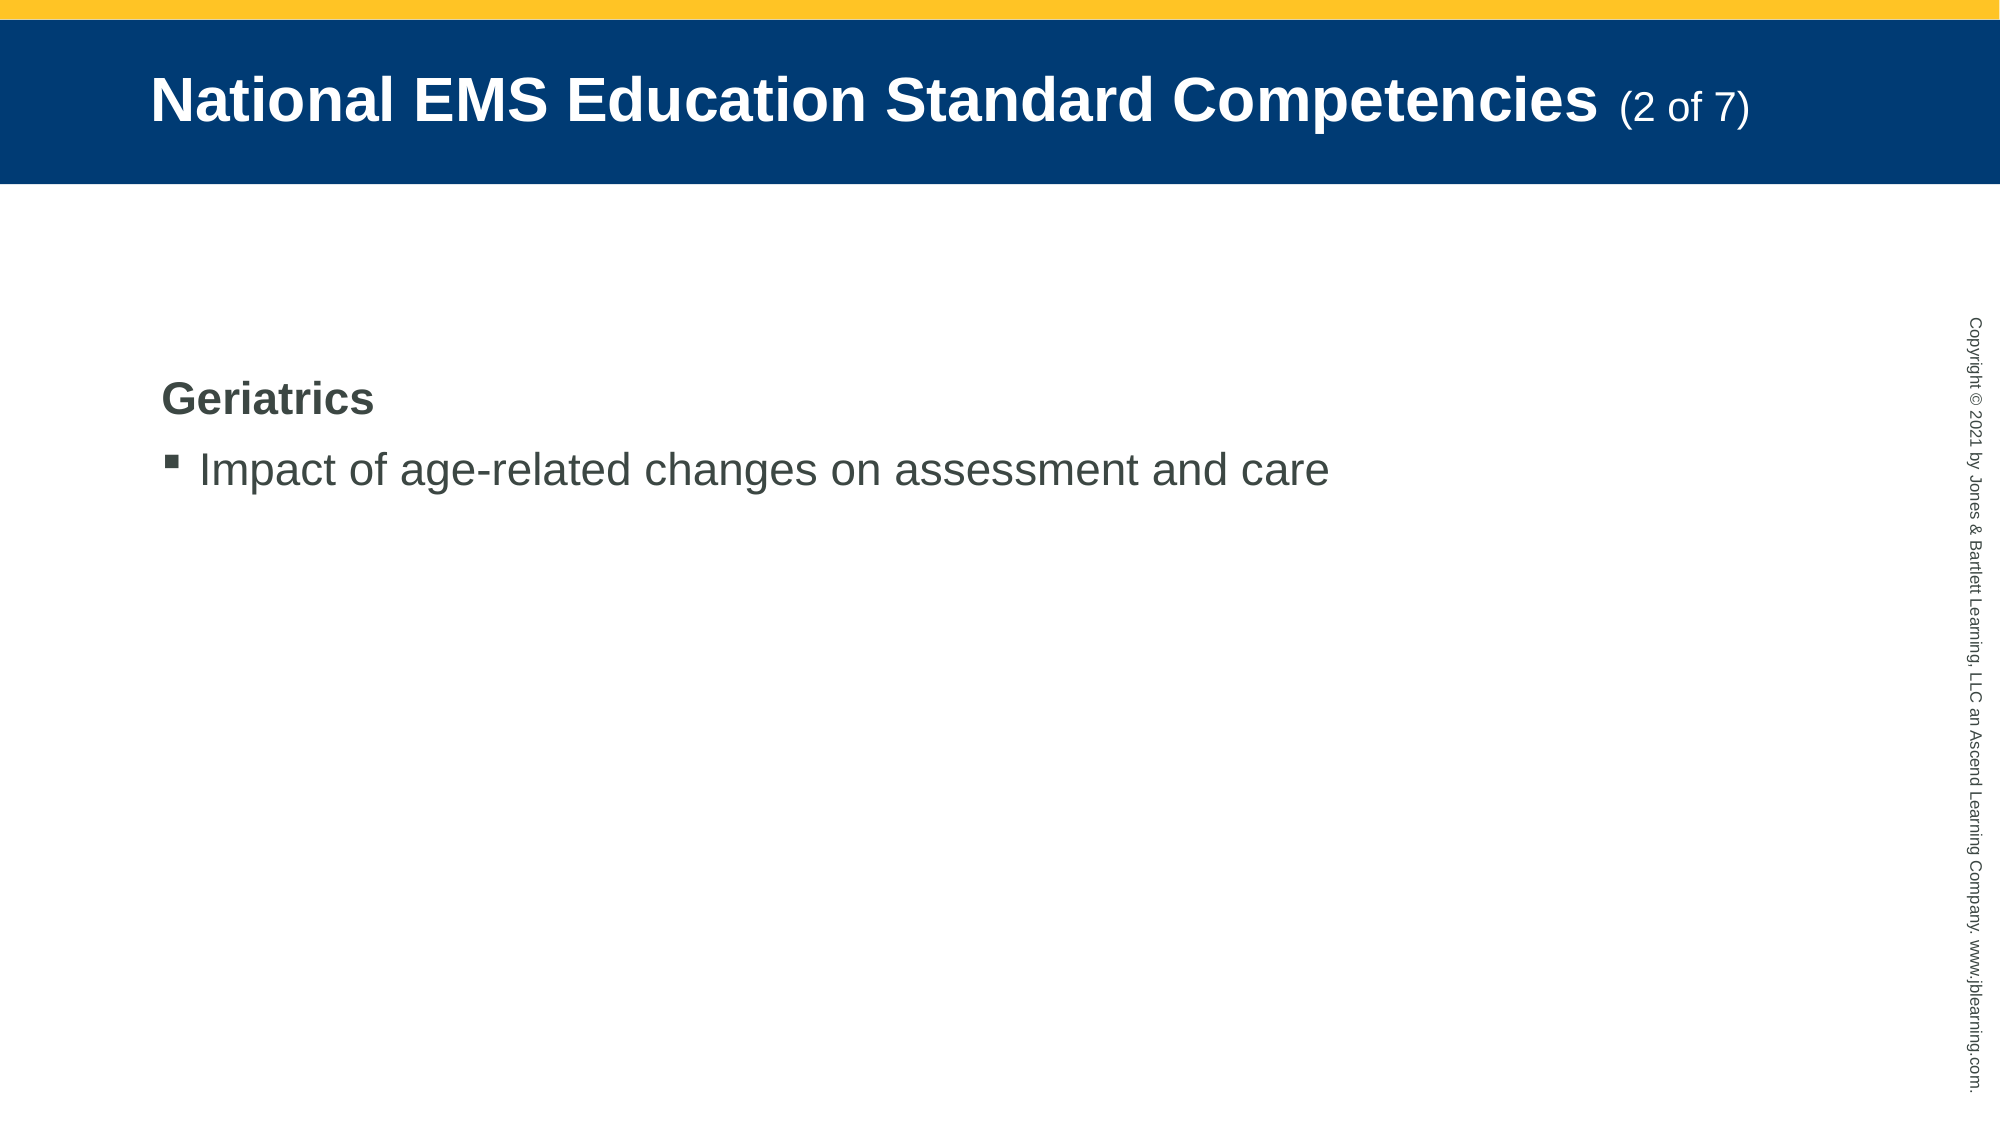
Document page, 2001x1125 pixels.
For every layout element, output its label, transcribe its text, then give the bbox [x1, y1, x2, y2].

list Geriatrics Impact of age-related changes on assessment and care [146, 361, 1859, 1016]
title National EMS Education Standard Competencies (2 of 7) [0, 19, 2000, 185]
